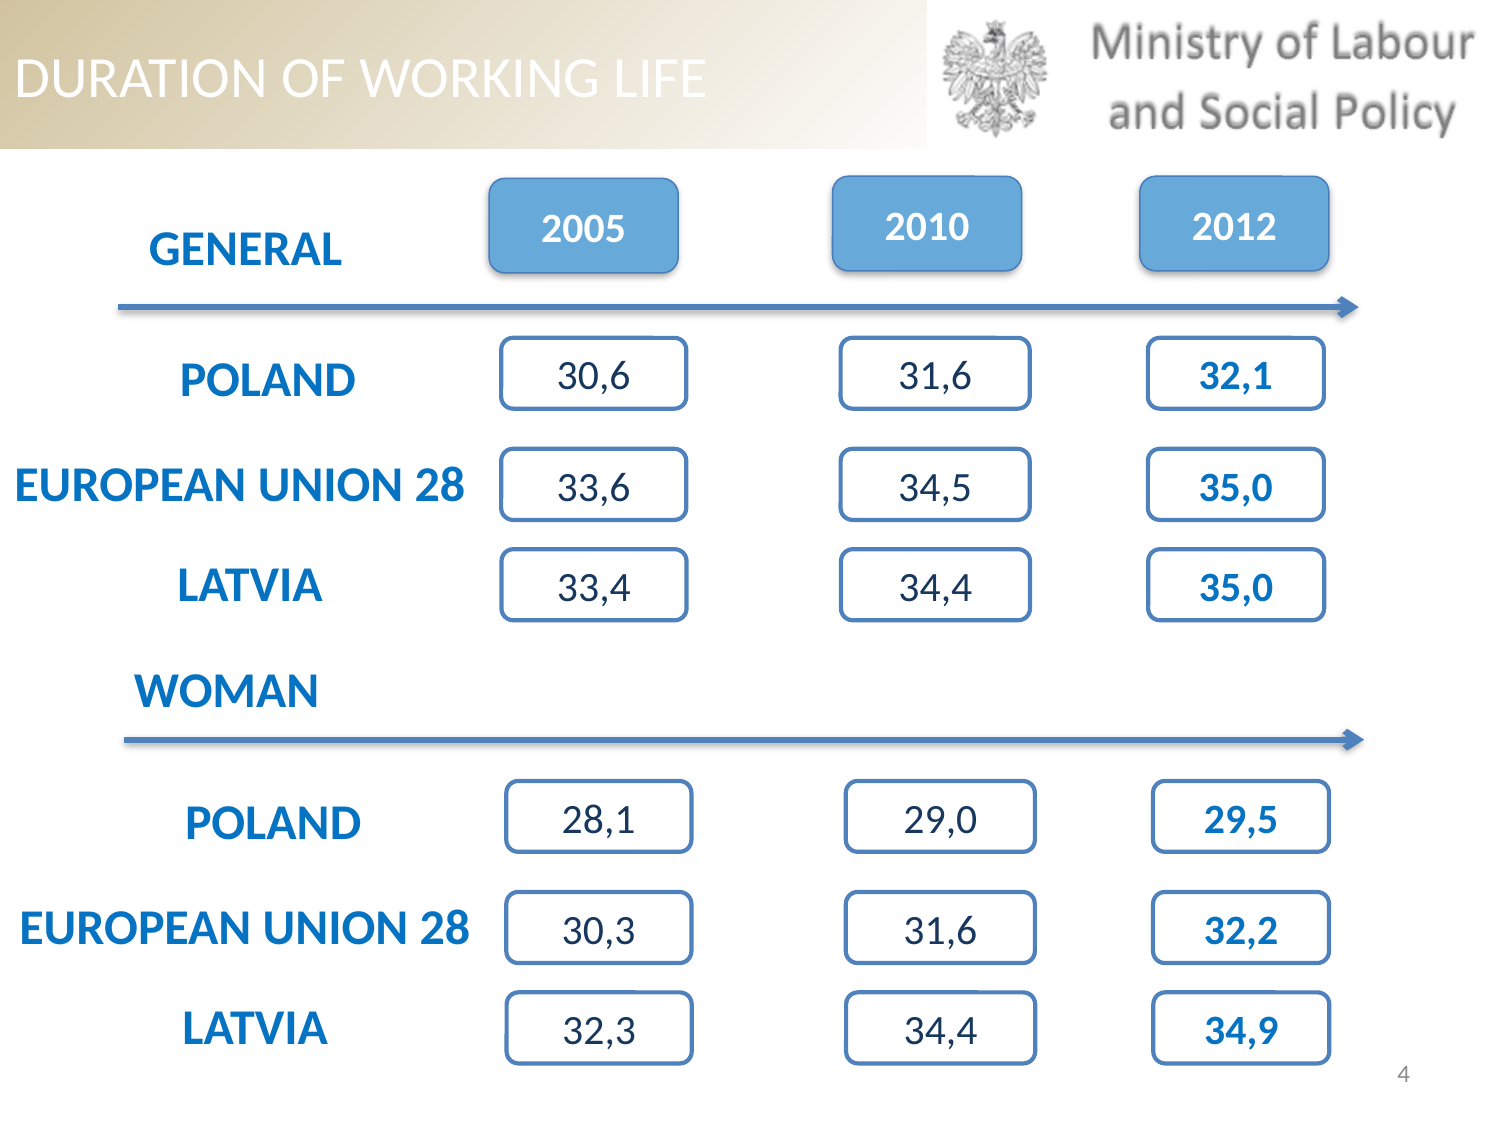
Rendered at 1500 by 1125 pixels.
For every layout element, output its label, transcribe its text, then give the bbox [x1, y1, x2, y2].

text_box 2005 [488, 177, 679, 206]
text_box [0, 987, 1330, 1064]
text_box DURATION OF WORKING LIFE [0, 0, 924, 149]
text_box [0, 544, 1325, 621]
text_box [6, 780, 1330, 859]
slide_number 4 [1074, 1042, 1425, 1103]
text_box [0, 887, 1330, 964]
text_box 2010 [831, 175, 1023, 206]
picture [926, 0, 1500, 154]
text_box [0, 443, 1325, 521]
text_box 2012 [1139, 175, 1330, 206]
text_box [0, 649, 1365, 740]
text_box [7, 208, 1360, 308]
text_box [1, 337, 1325, 416]
